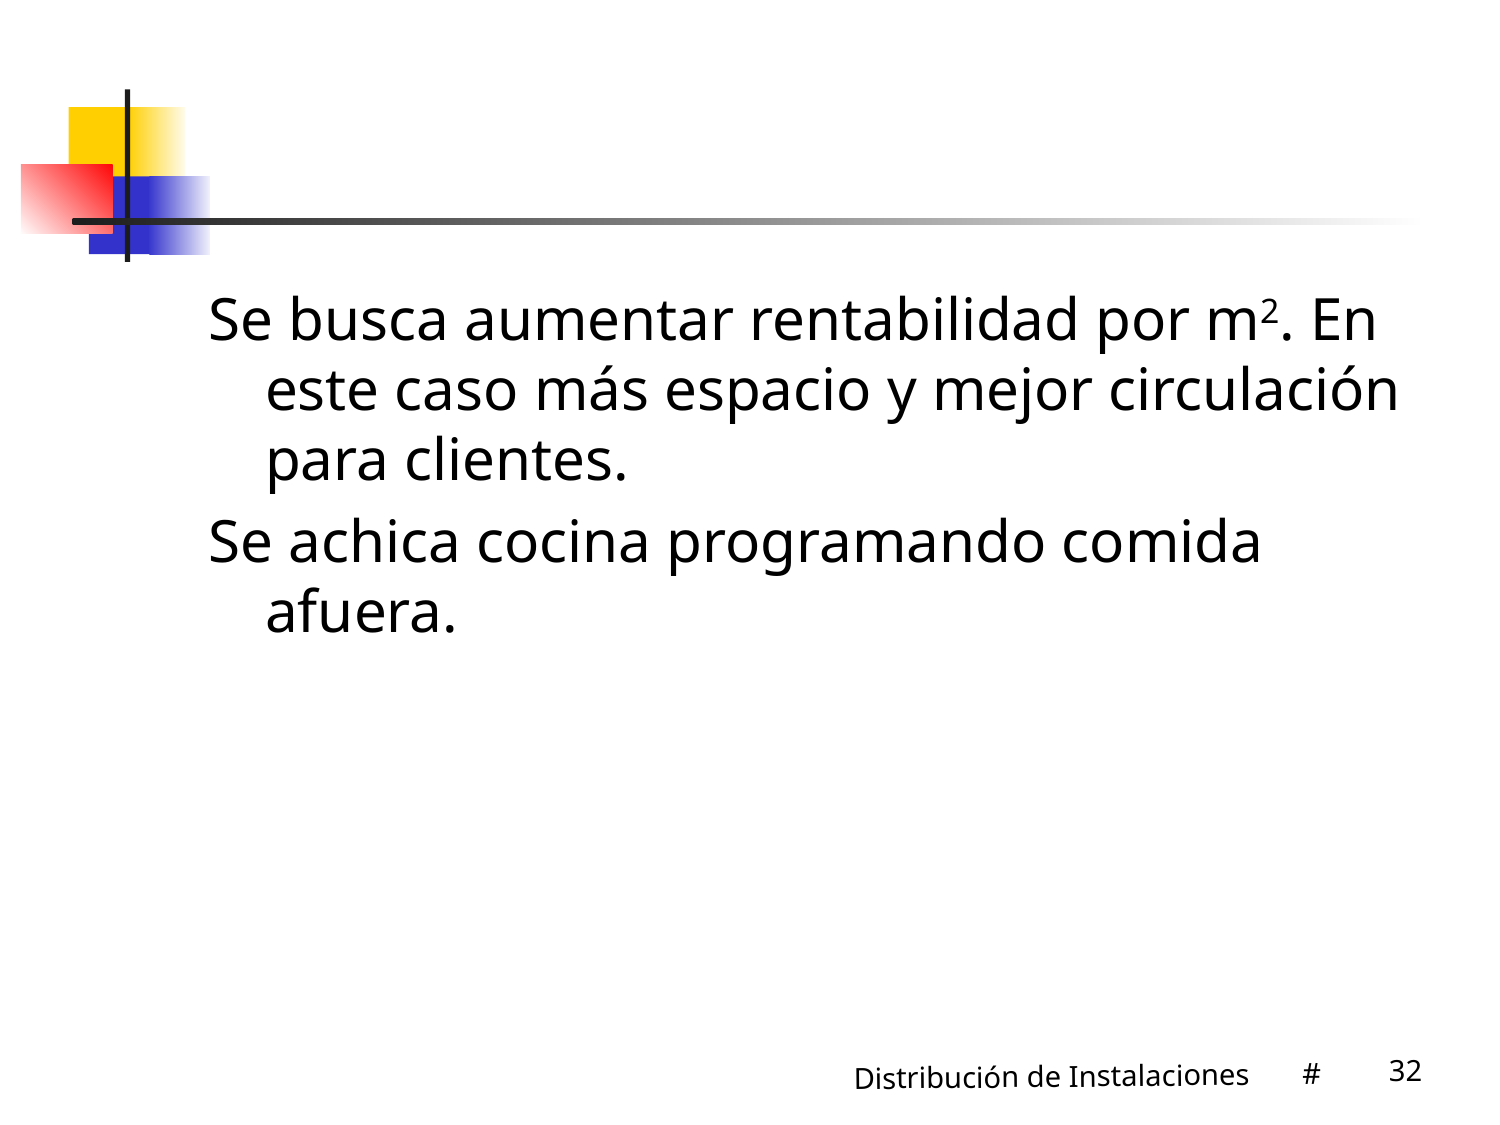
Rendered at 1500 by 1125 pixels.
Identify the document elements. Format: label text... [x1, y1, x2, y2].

list Se busca aumentar rentabilidad por m2. En este caso más espacio y mejor circulación para clientes. Se achica cocina programando comida afuera. [193, 274, 1470, 1007]
slide_number 32 [1124, 1024, 1438, 1101]
footer Distribución de Instalaciones # [761, 1028, 1414, 1110]
